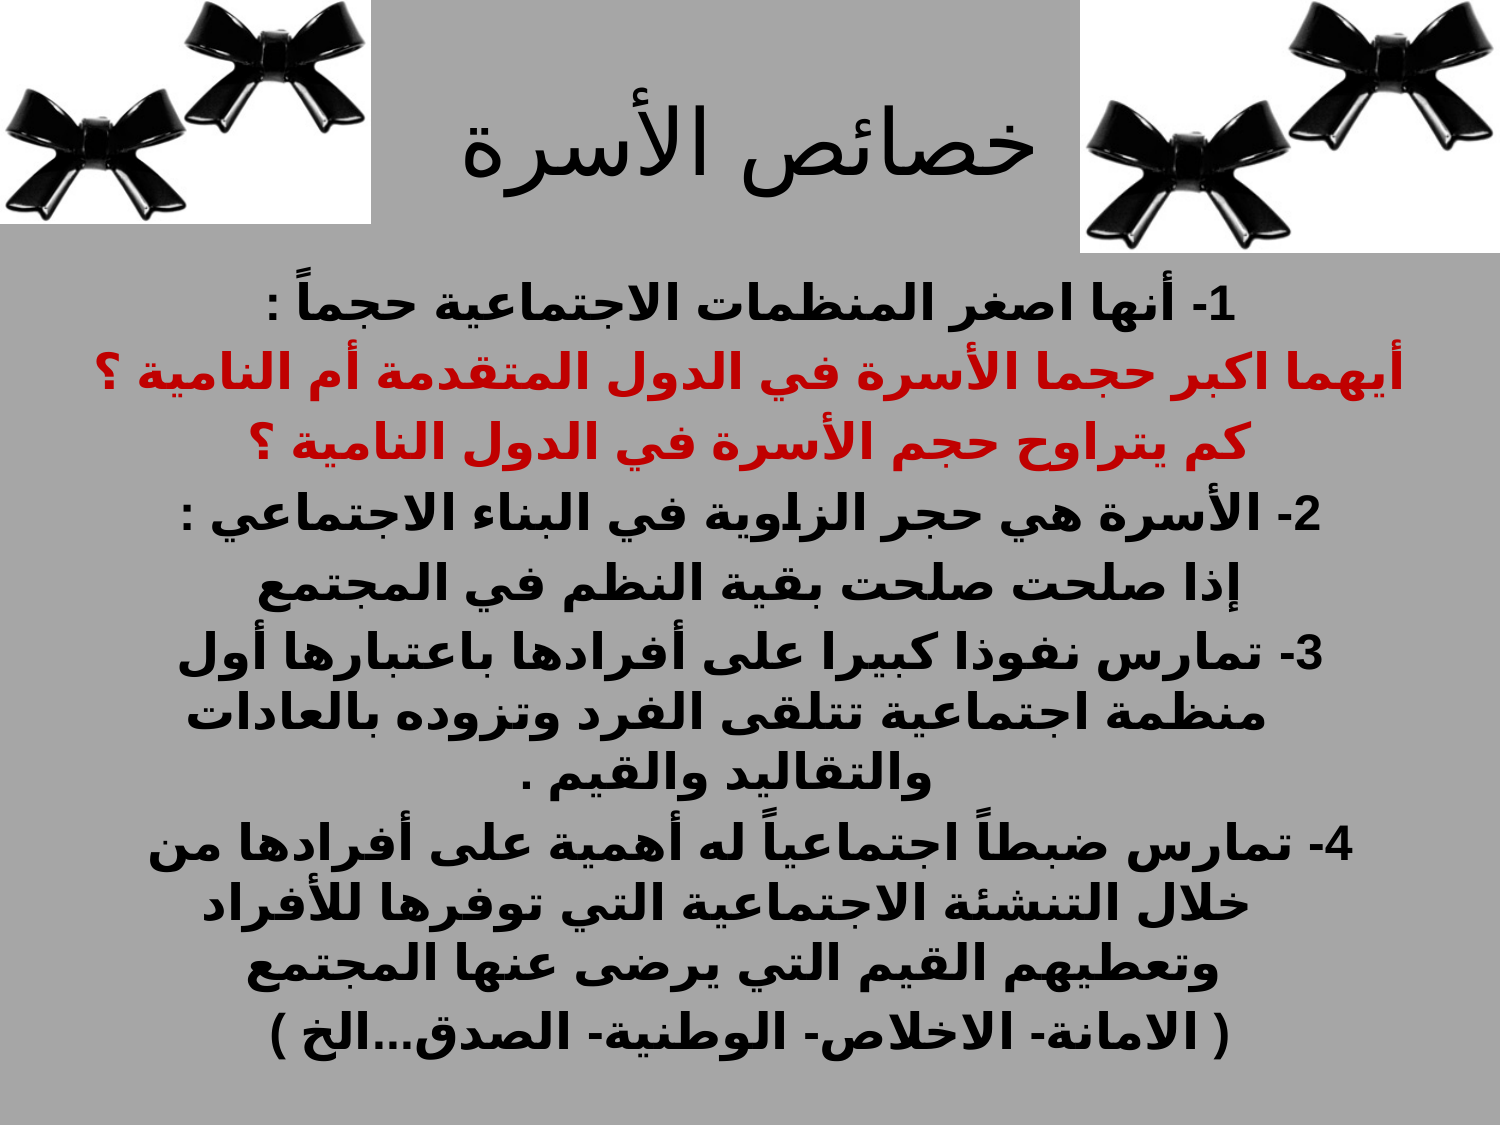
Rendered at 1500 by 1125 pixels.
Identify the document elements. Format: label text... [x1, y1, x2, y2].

list 1- أنها اصغر المنظمات الاجتماعية حجماً : أيهما اكبر حجما الأسرة في الدول المتقدمة أم النامية ؟ كم يتراوح حجم الأسرة في الدول النامية ؟ 2- الأسرة هي حجر الزاوية في البناء الاجتماعي : إذا صلحت صلحت بقية النظم في المجتمع 3- تمارس نفوذا كبيرا على أفرادها باعتبارها أول منظمة اجتماعية تتلقى الفرد وتزوده بالعادات والتقاليد والقيم . 4- تمارس ضبطاً اجتماعياً له أهمية على أفرادها من خلال التنشئة الاجتماعية التي توفرها للأفراد وتعطيهم القيم التي يرضى عنها المجتمع ( الامانة- الاخلاص- الوطنية- الصدق...الخ ) [74, 262, 1426, 1095]
picture [1080, 0, 1500, 253]
picture [0, 0, 371, 224]
title خصائص الأسرة [74, 44, 1075, 233]
